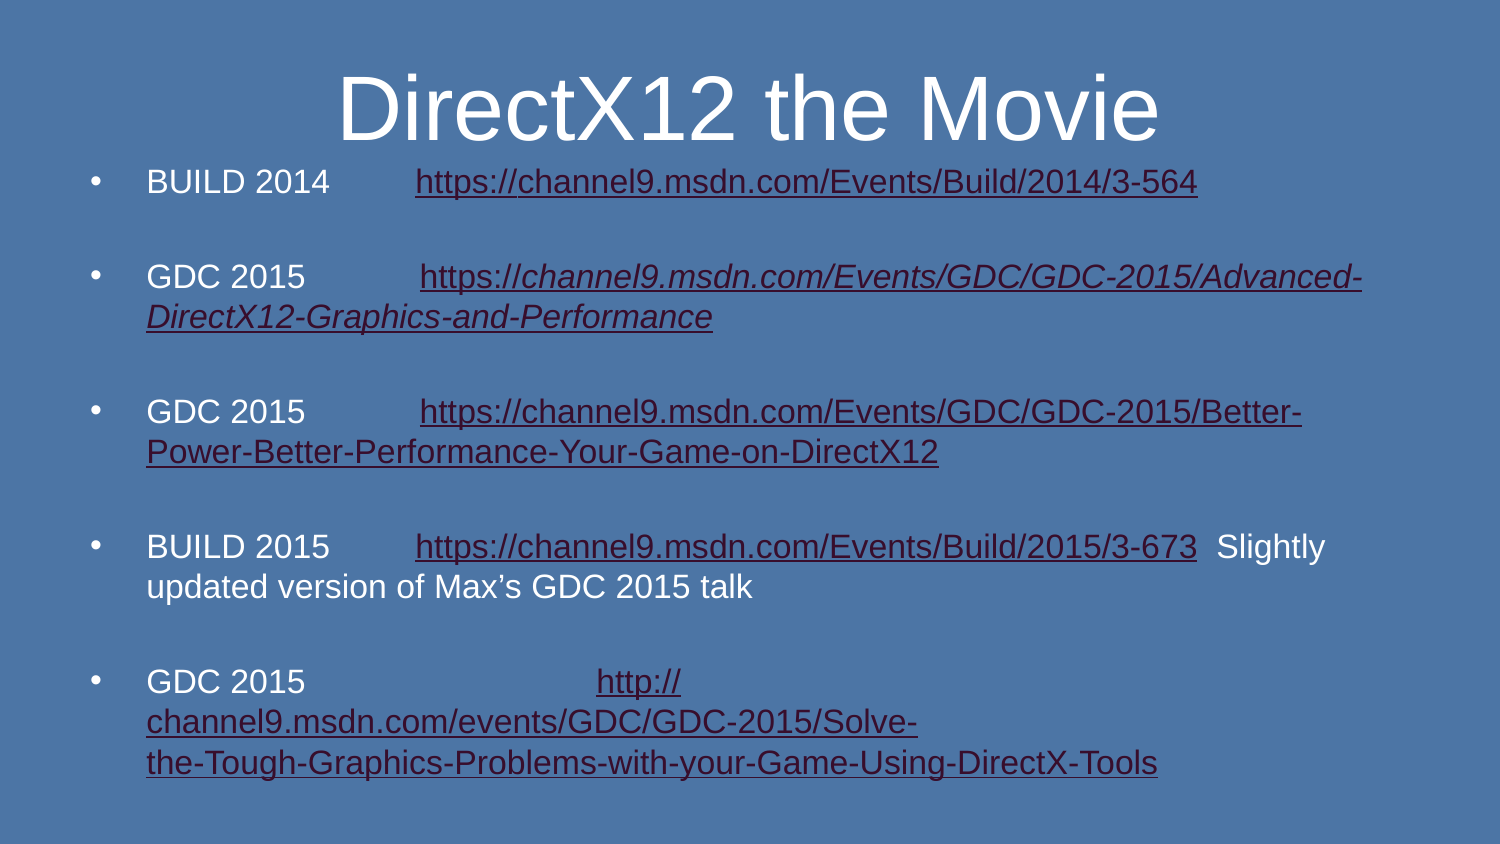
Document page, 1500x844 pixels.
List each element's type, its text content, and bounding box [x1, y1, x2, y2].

list BUILD 2014 https://channel9.msdn.com/Events/Build/2014/3-564 GDC 2015 https://channel9.msdn.com/Events/GDC/GDC-2015/Advanced- DirectX12-Graphics-and-Performance GDC 2015 https://channel9.msdn.com/Events/GDC/GDC-2015/Better- Power-Better-Performance-Your-Game-on-DirectX12 BUILD 2015 https://channel9.msdn.com/Events/Build/2015/3-673 Slightly updated version of Max’s GDC 2015 talk GDC 2015 http://channel9.msdn.com/events/GDC/GDC-2015/Solve- the-Tough-Graphics-Problems-with-your-Game-Using-DirectX-Tools [75, 152, 1425, 754]
title DirectX12 the Movie [75, 33, 1425, 152]
